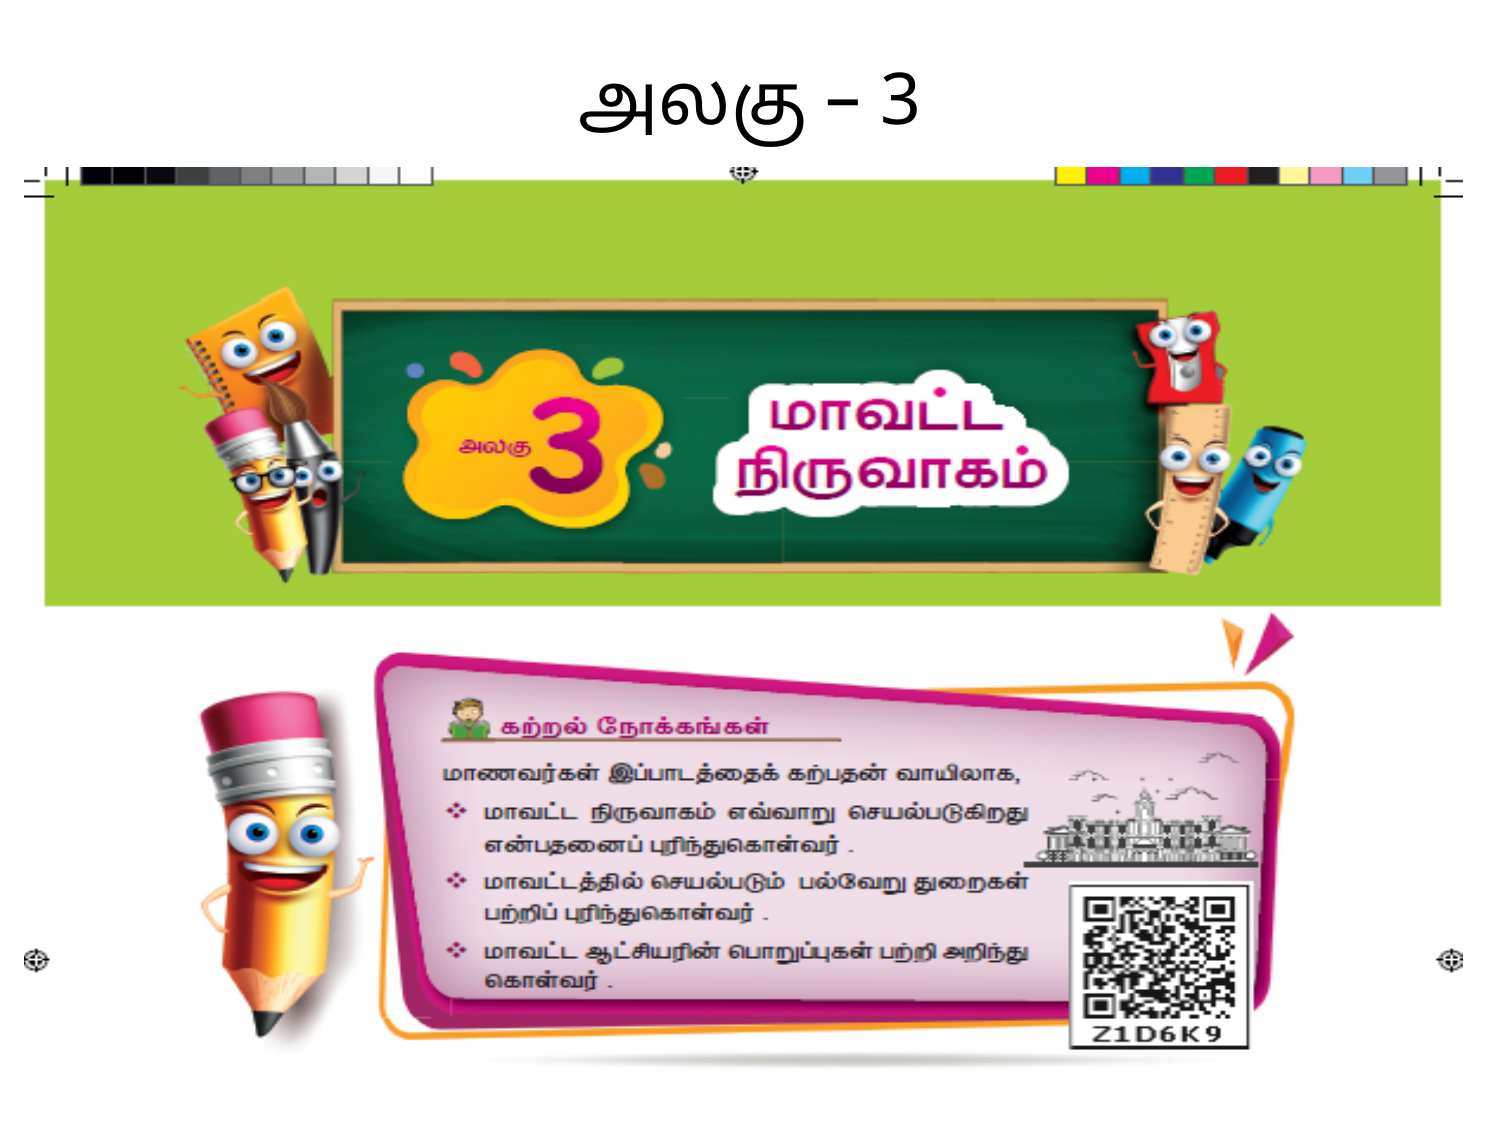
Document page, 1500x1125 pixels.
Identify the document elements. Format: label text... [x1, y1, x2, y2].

title அலகு – 3 [75, 45, 1425, 165]
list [24, 166, 1463, 1082]
